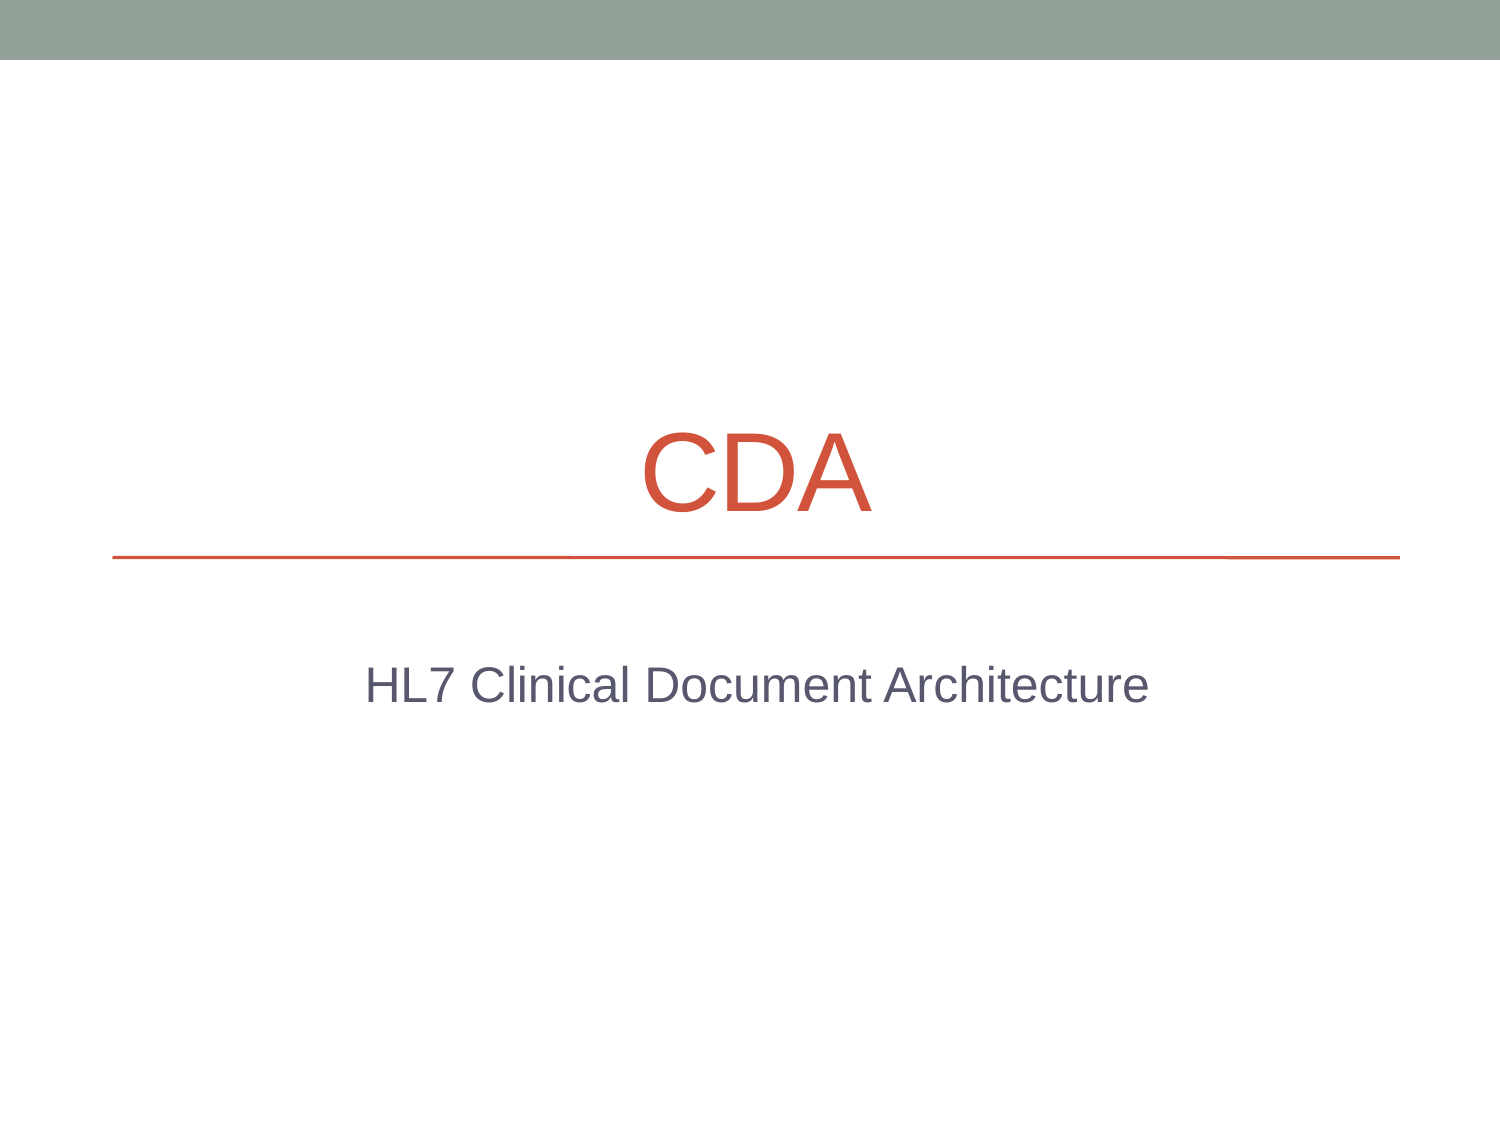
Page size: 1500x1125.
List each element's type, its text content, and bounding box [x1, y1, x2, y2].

title CDA [112, 224, 1400, 542]
subtitle HL7 Clinical Document Architecture [112, 575, 1403, 863]
